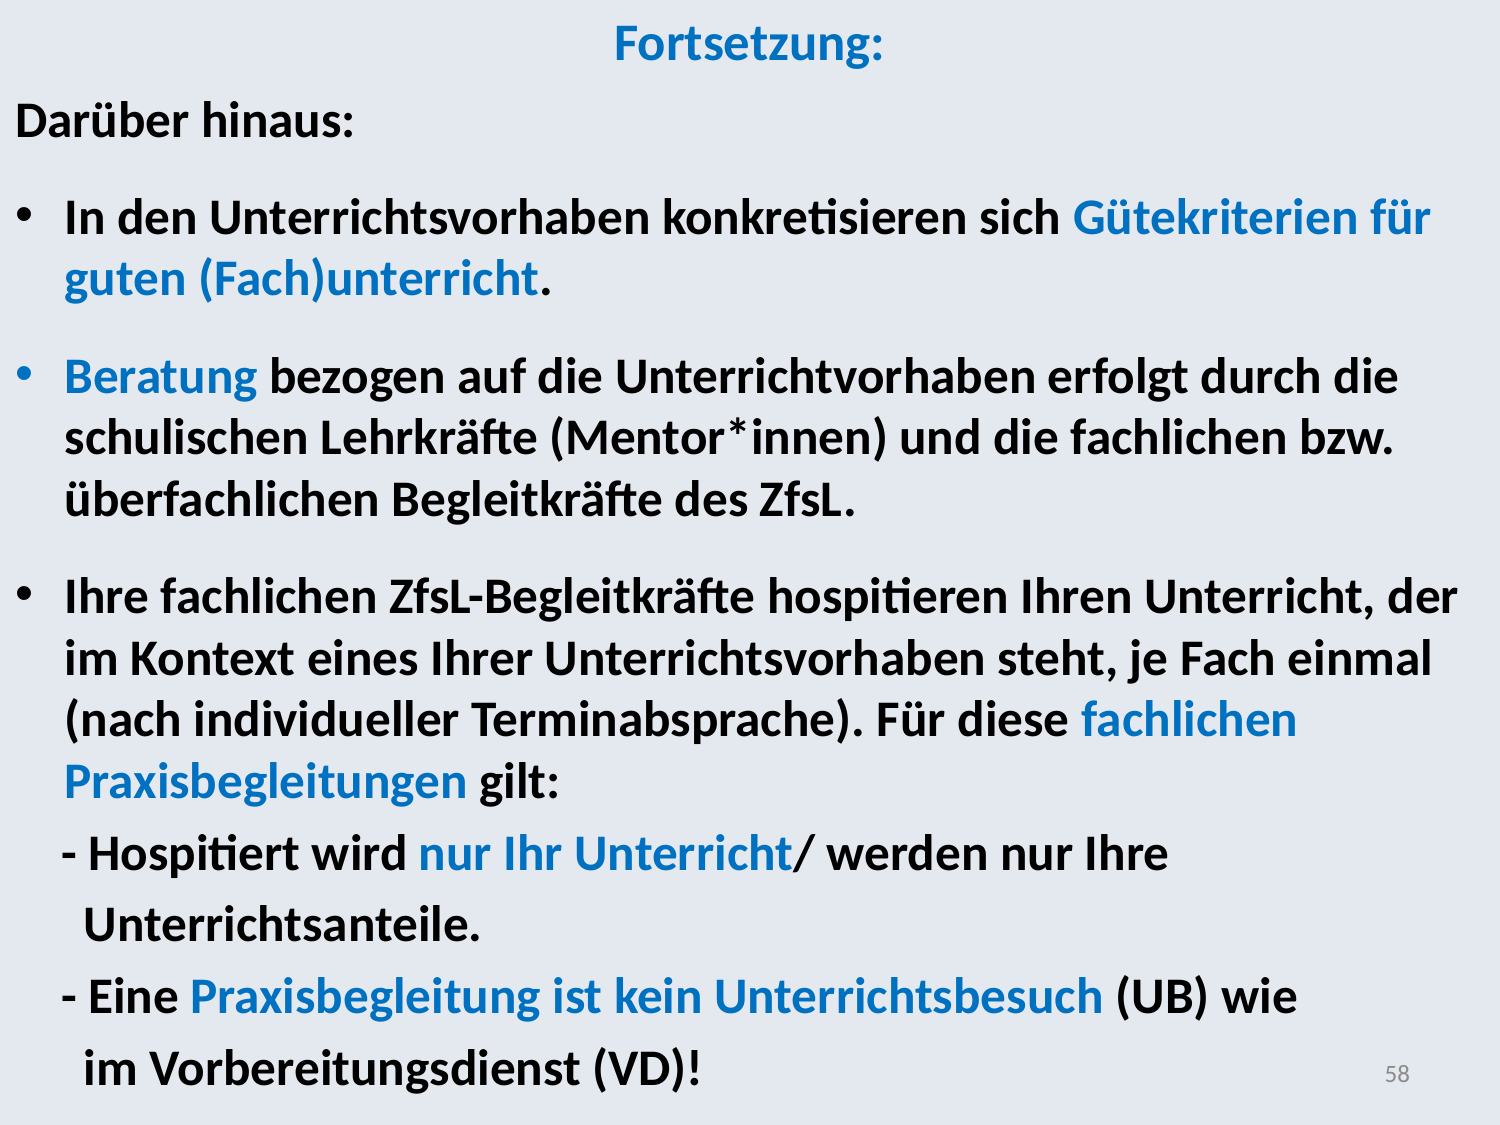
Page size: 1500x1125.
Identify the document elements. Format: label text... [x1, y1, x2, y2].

list Darüber hinaus: In den Unterrichtsvorhaben konkretisieren sich Gütekriterien für guten (Fach)unterricht. Beratung bezogen auf die Unterrichtvorhaben erfolgt durch die schulischen Lehrkräfte (Mentor*innen) und die fachlichen bzw. überfachlichen Begleitkräfte des ZfsL. Ihre fachlichen ZfsL-Begleitkräfte hospitieren Ihren Unterricht, der im Kontext eines Ihrer Unterrichtsvorhaben steht, je Fach einmal (nach individueller Terminabsprache). Für diese fachlichen Praxisbegleitungen gilt: - Hospitiert wird nur Ihr Unterricht/ werden nur Ihre Unterrichtsanteile. - Eine Praxisbegleitung ist kein Unterrichtsbesuch (UB) wie im Vorbereitungsdienst (VD)! [0, 78, 1500, 1125]
slide_number 58 [1074, 1042, 1425, 1103]
title Fortsetzung: [0, 0, 1500, 78]
